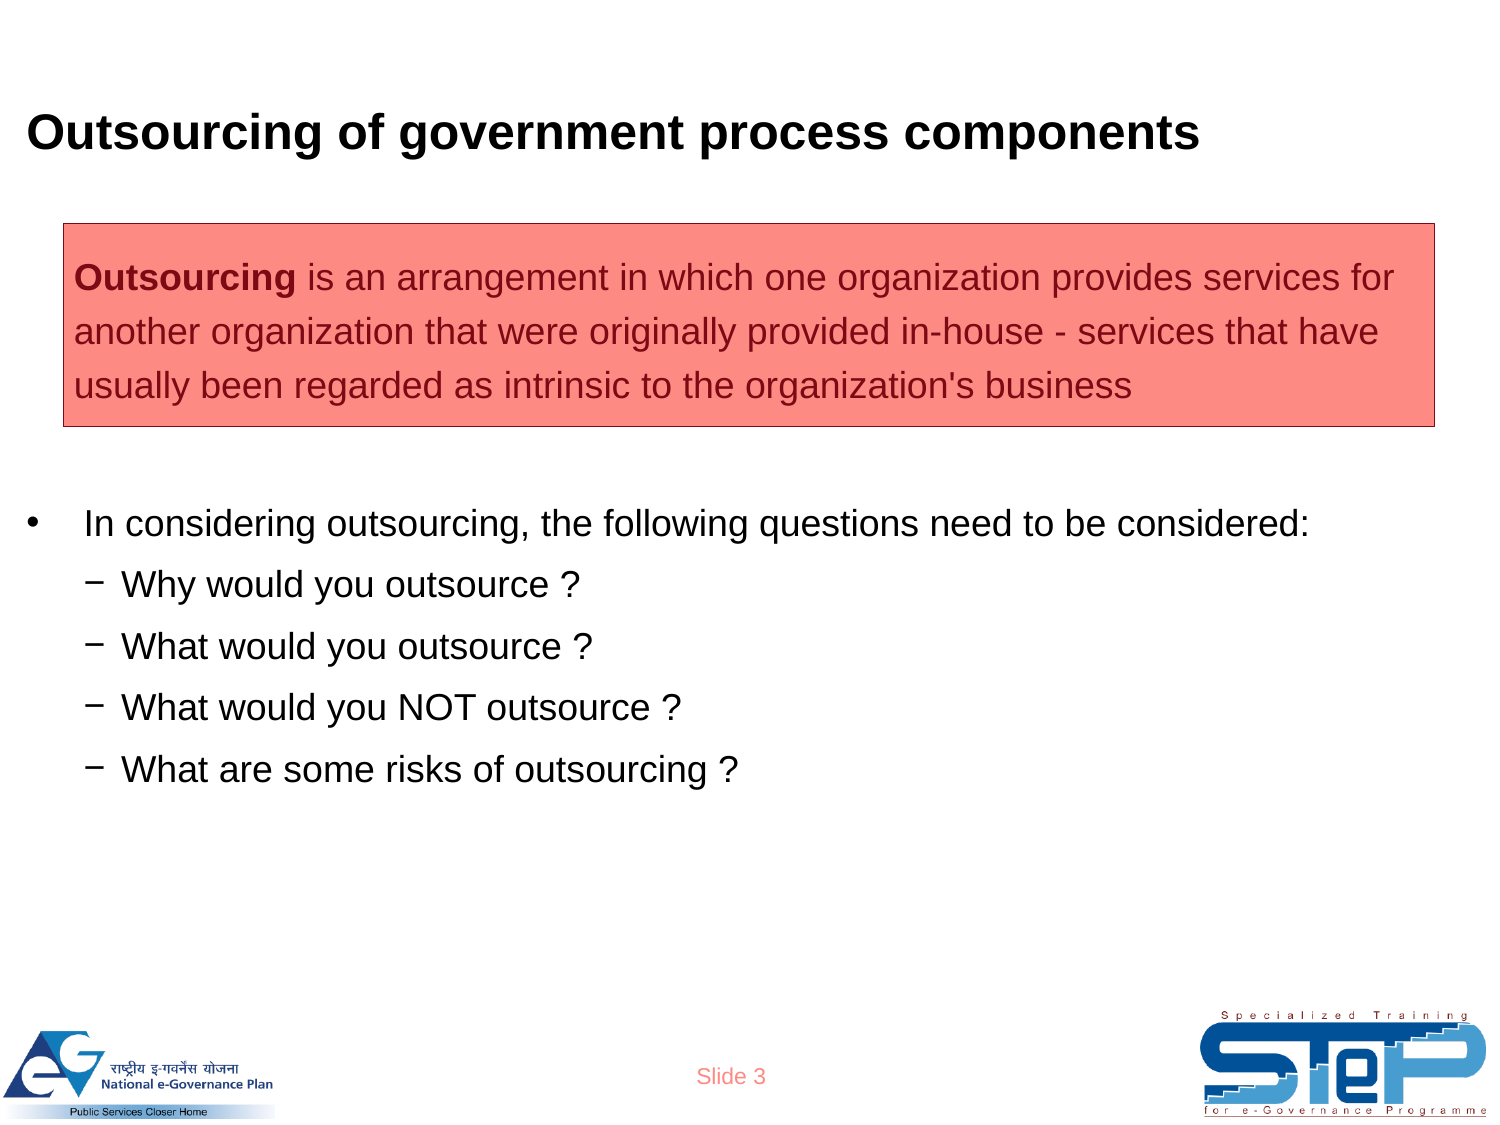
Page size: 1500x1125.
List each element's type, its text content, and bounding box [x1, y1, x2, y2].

list In considering outsourcing, the following questions need to be considered: Why would you outsource ? What would you outsource ? What would you NOT outsource ? What are some risks of outsourcing ? [26, 489, 1474, 1037]
text_box Outsourcing is an arrangement in which one organization provides services for another organization that were originally provided in-house - services that have usually been regarded as intrinsic to the organization's business [63, 223, 1435, 427]
picture [1200, 1011, 1486, 1117]
title Outsourcing of government process components [26, 99, 1472, 224]
picture [2, 1031, 275, 1119]
